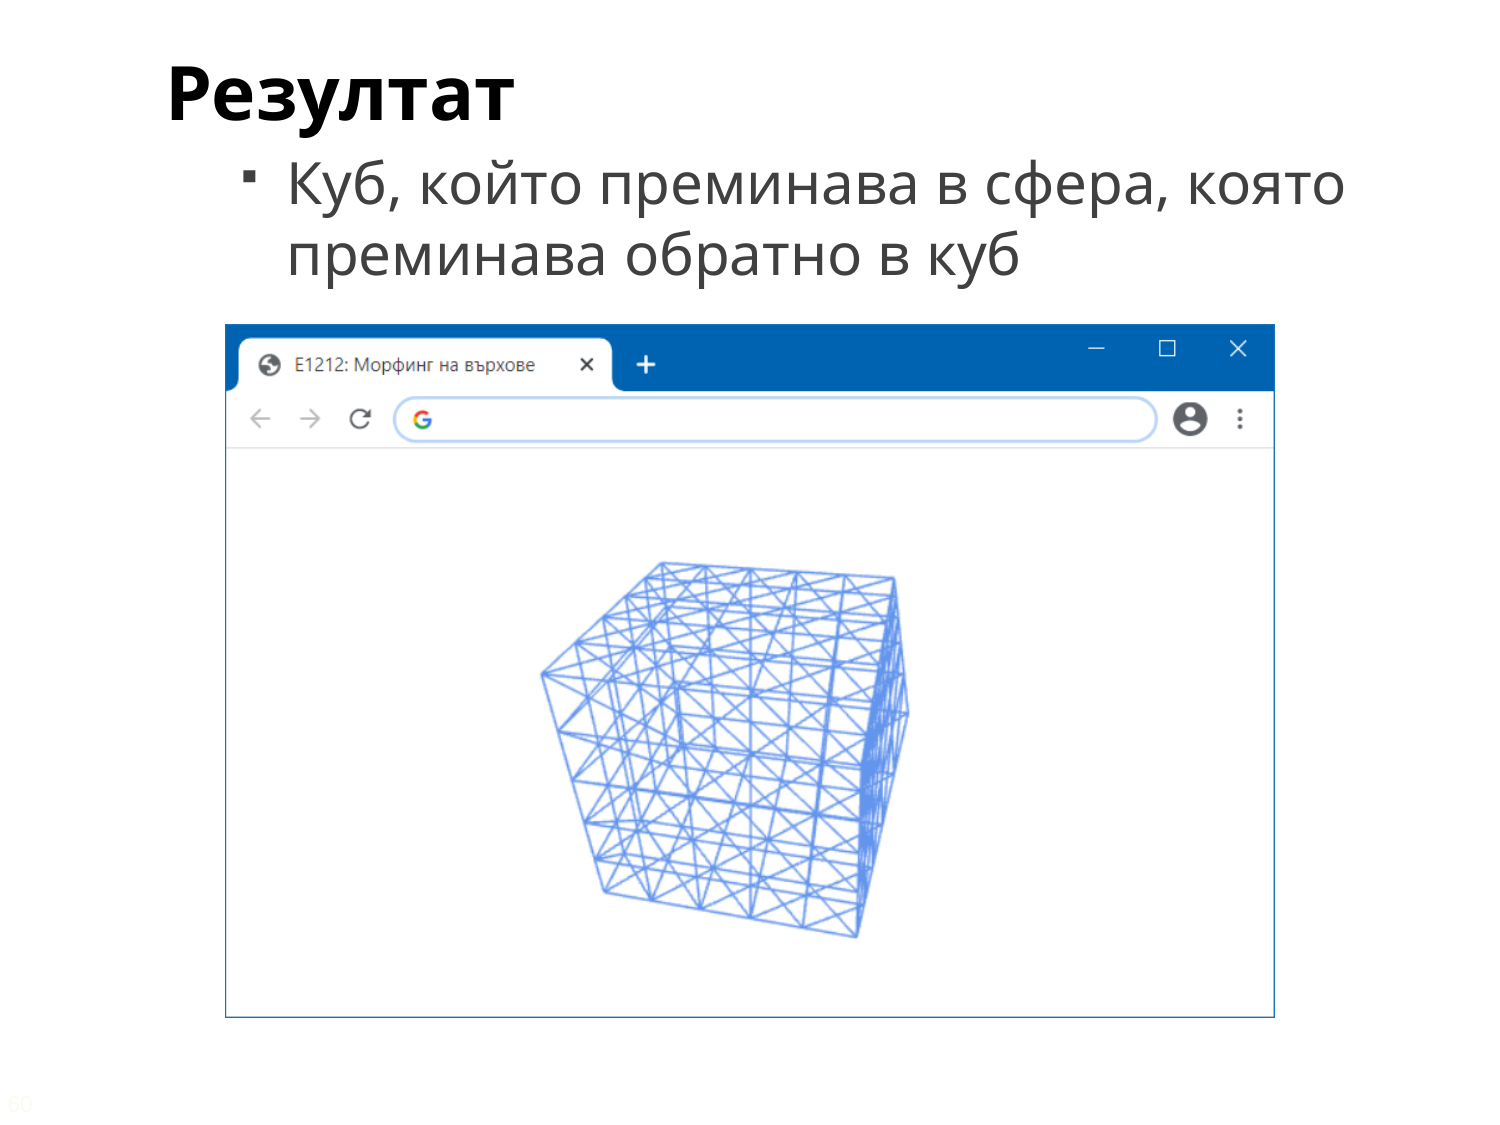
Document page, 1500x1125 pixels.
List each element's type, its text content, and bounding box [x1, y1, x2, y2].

picture [224, 324, 1276, 1019]
list Резултат Куб, който преминава в сфера, която преминава обратно в куб [150, 37, 1488, 1113]
